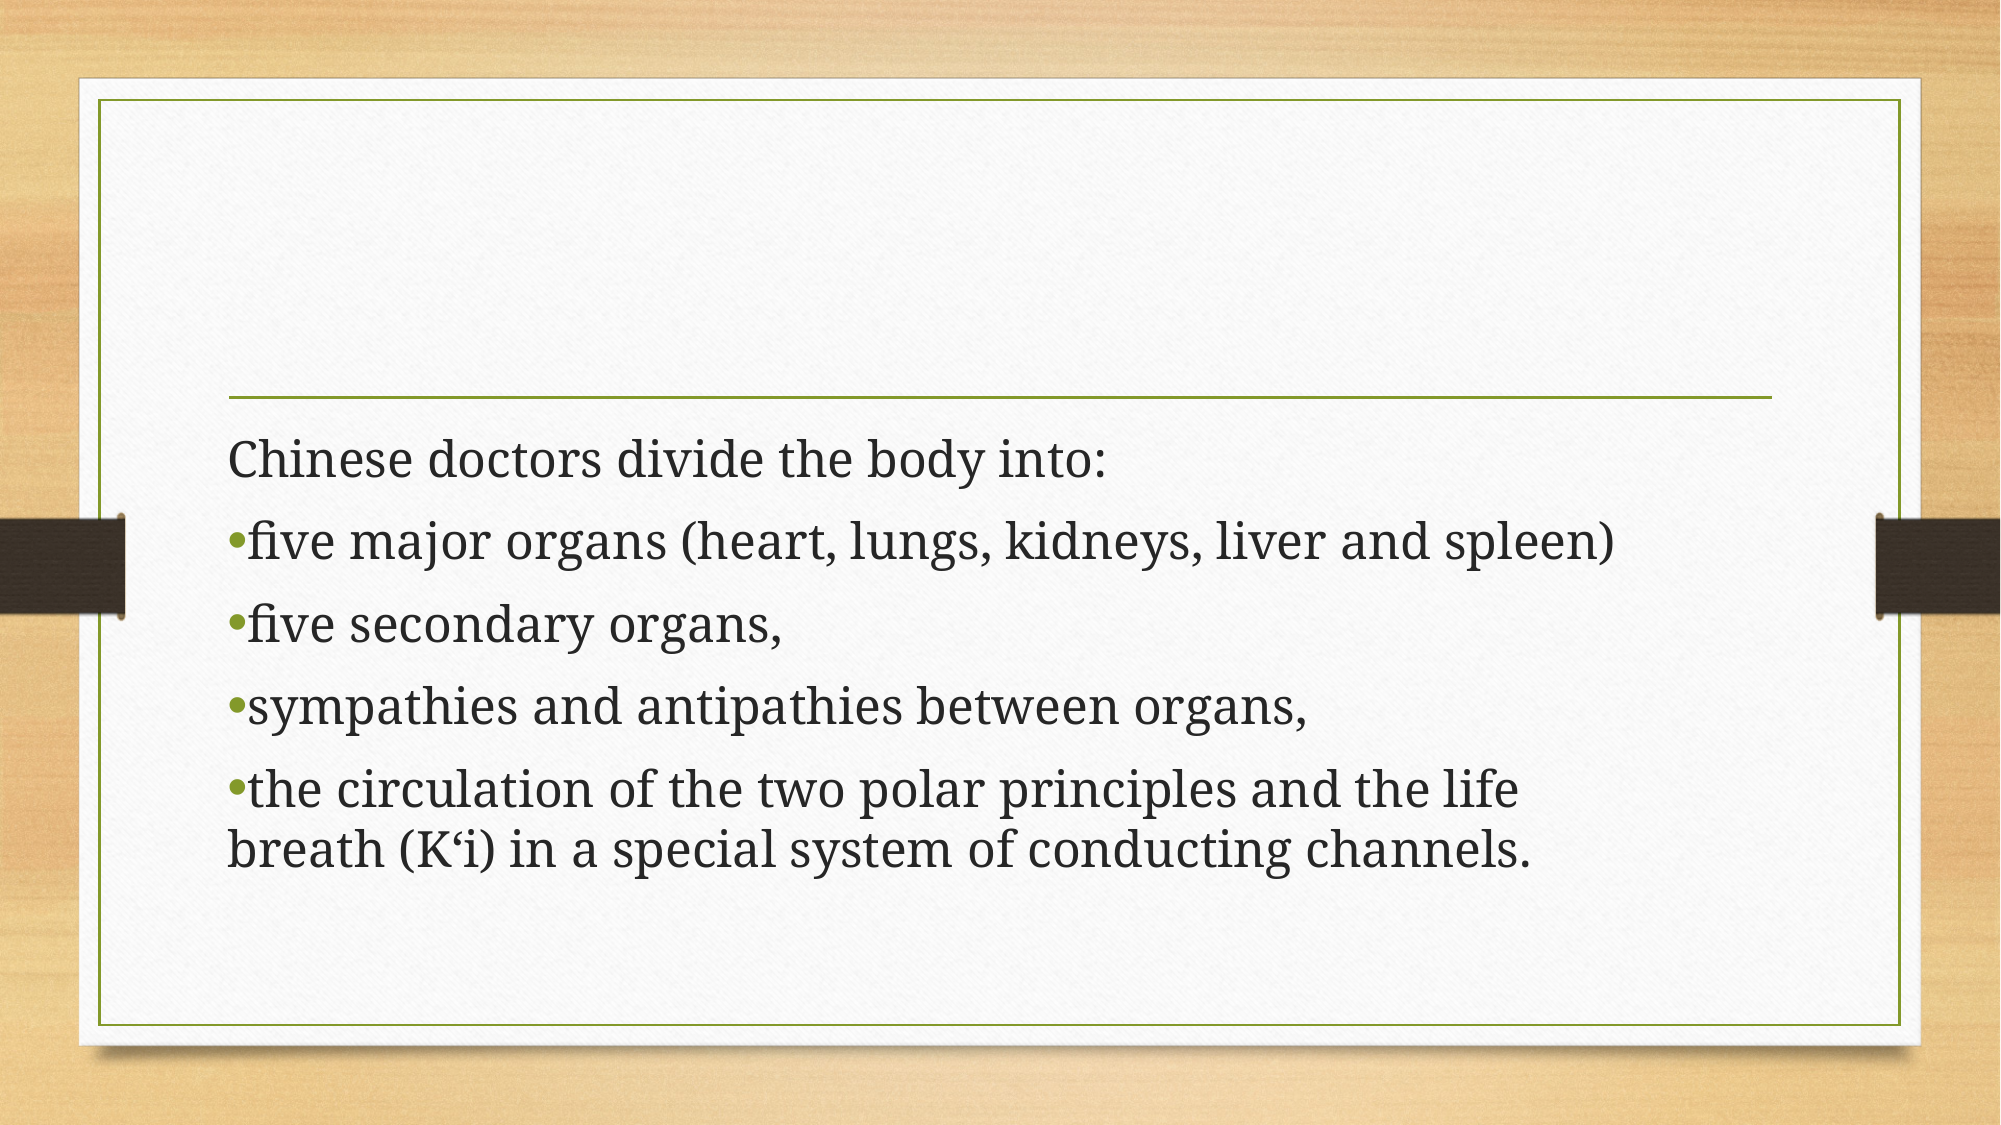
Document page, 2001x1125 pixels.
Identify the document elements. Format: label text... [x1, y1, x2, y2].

picture [0, 0, 2001, 1125]
list Chinese doctors divide the body into: five major organs (heart, lungs, kidneys, liver and spleen) five secondary organs, sympathies and antipathies between organs, the circulation of the two polar principles and the life breath (K‘i) in a special system of conducting channels. [212, 419, 1788, 964]
